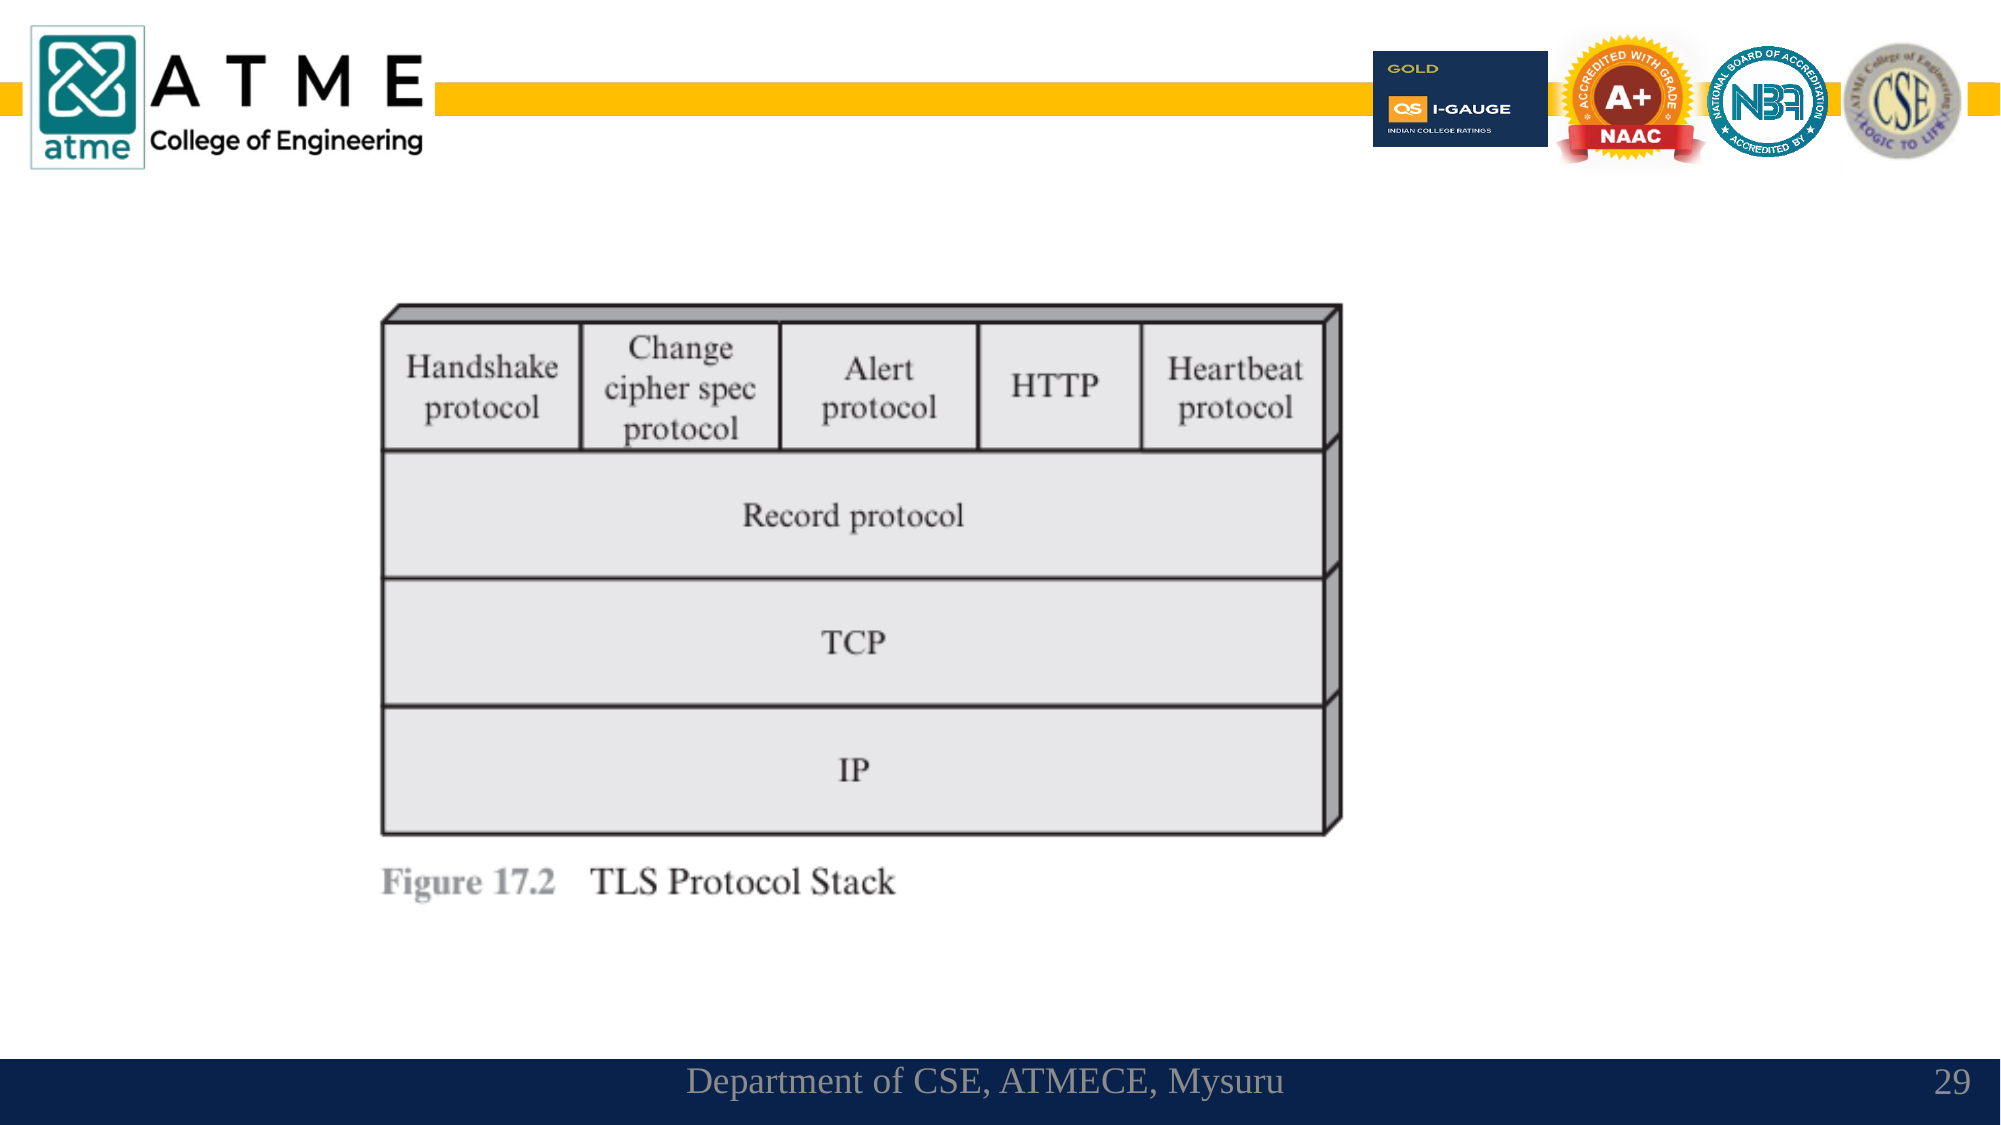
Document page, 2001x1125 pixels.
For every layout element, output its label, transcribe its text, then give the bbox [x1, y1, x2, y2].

picture [354, 289, 1401, 918]
picture [1840, 26, 1968, 176]
slide_number 29 [1511, 1057, 1972, 1103]
picture [22, 15, 435, 178]
picture [1373, 20, 1828, 180]
footer Department of CSE, ATMECE, Mysuru [501, 1056, 1470, 1102]
picture [0, 1059, 2001, 1125]
